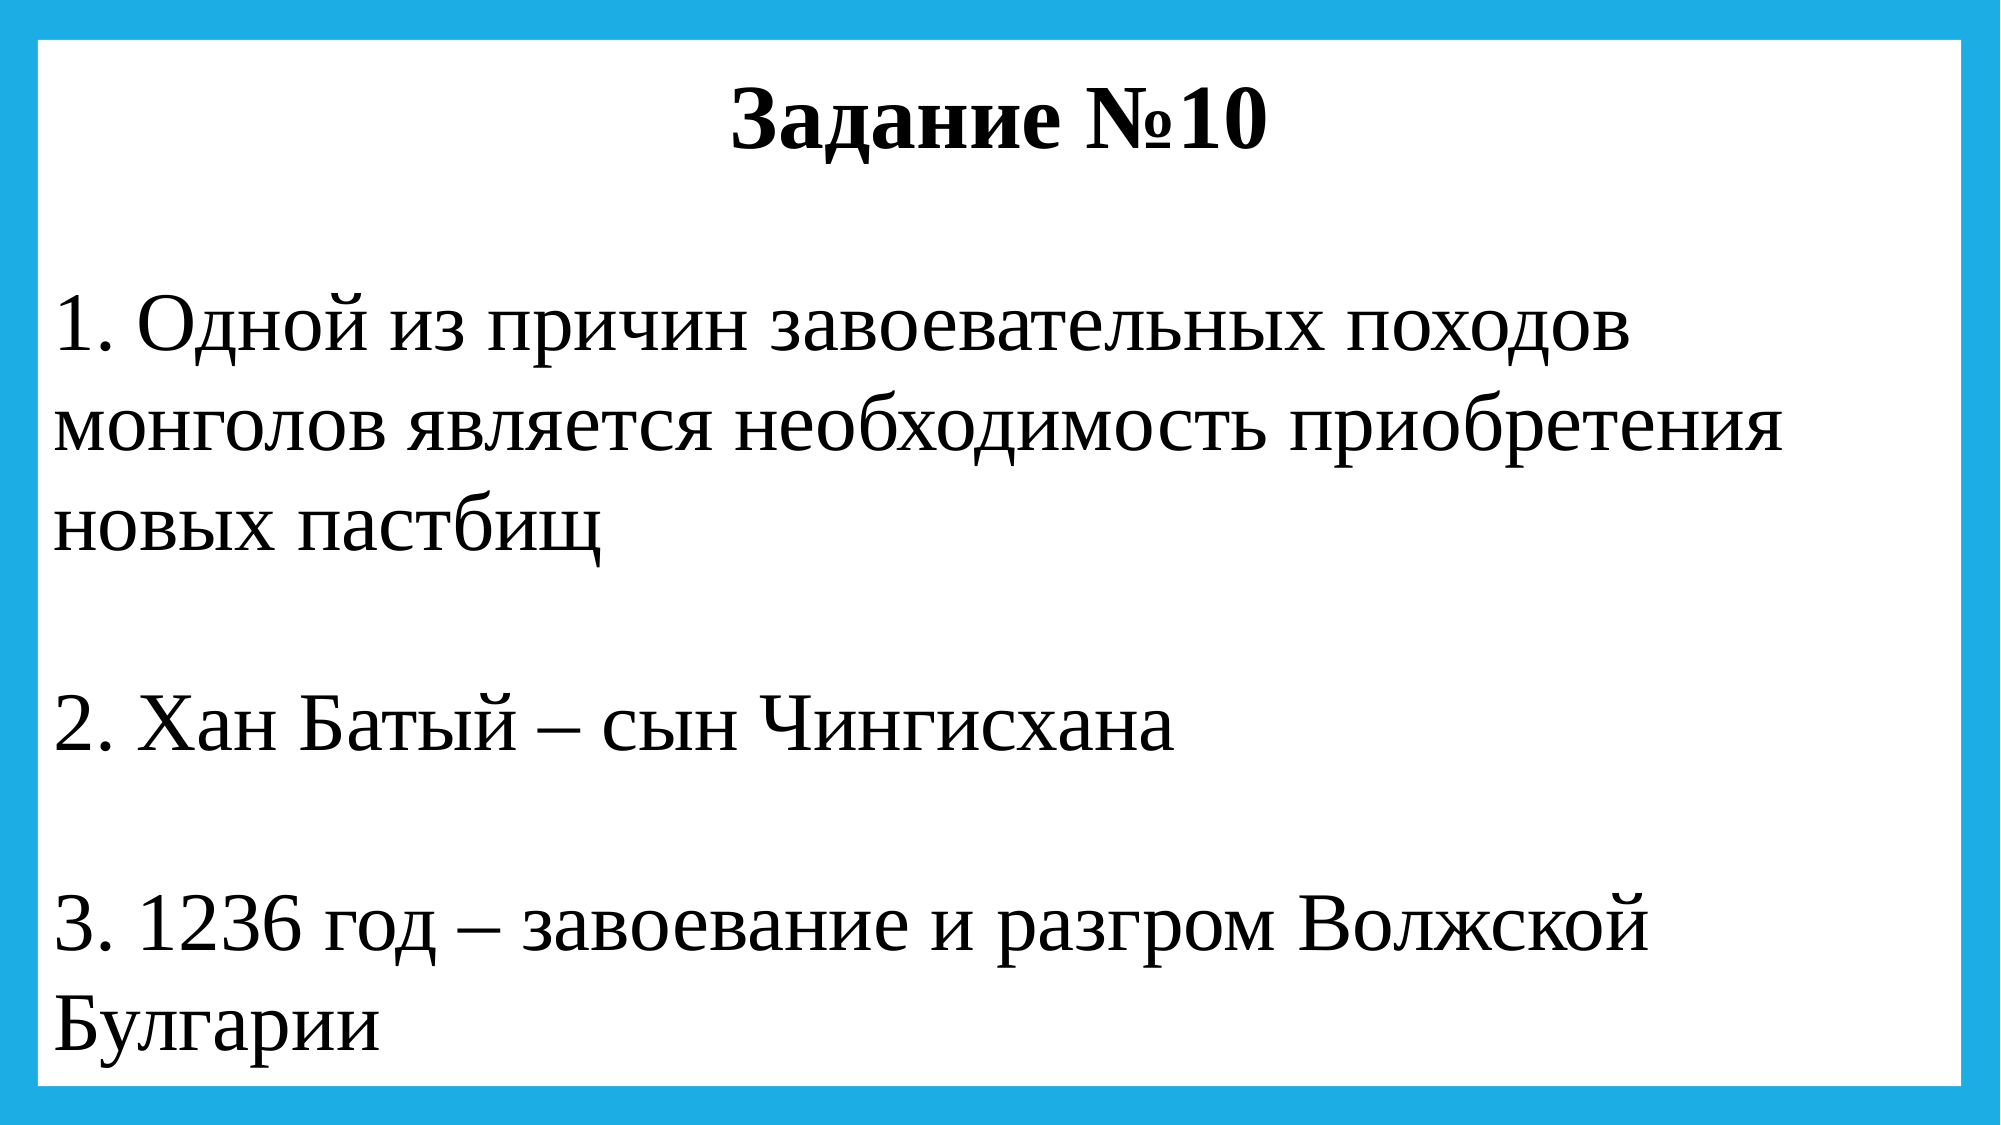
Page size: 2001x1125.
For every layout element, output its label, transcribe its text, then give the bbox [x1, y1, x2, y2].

text_box Задание №10 1. Одной из причин завоевательных походов монголов является необходимость приобретения новых пастбищ 2. Хан Батый – сын Чингисхана 3. 1236 год – завоевание и разгром Волжской Булгарии [38, 50, 1962, 1075]
